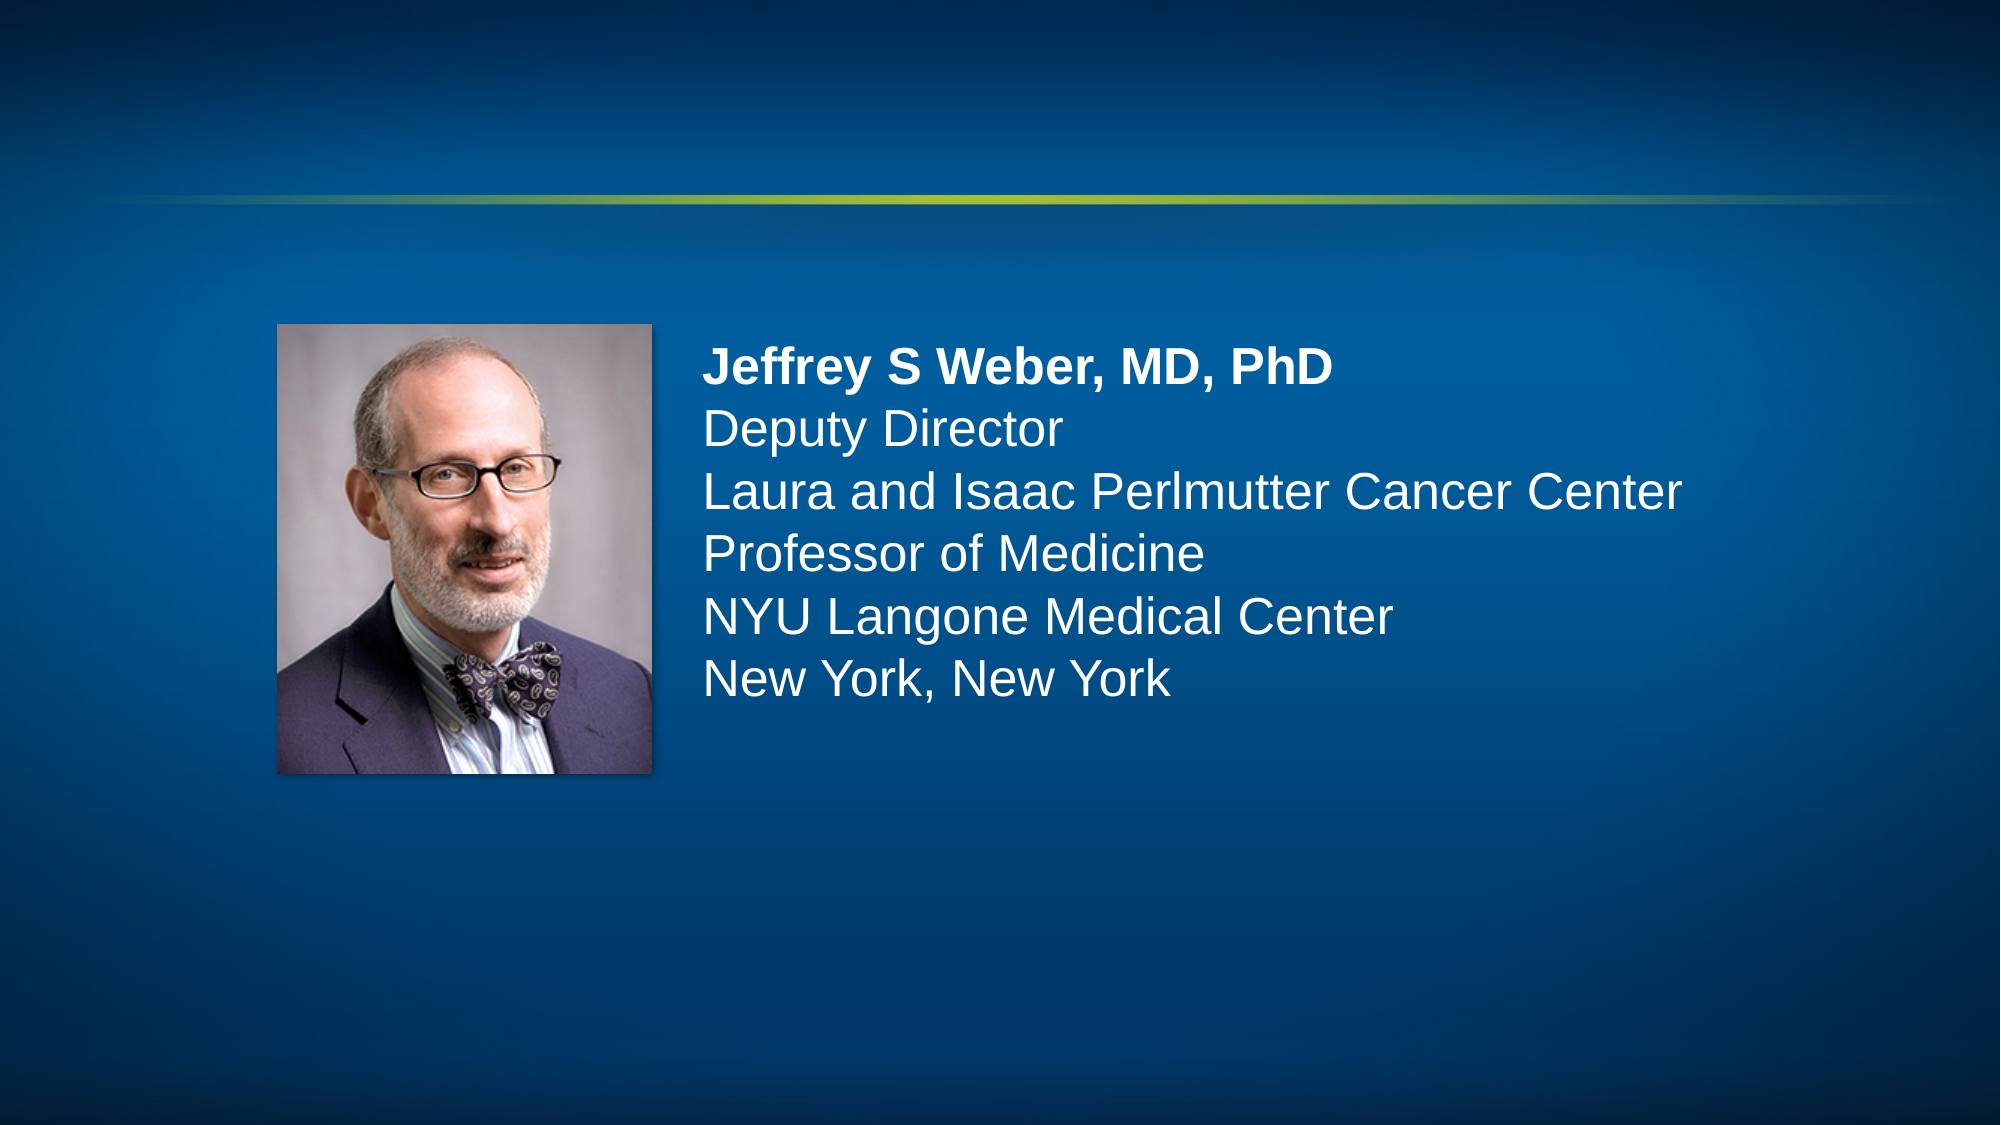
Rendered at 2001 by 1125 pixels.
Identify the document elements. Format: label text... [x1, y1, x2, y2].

picture [0, 0, 2000, 1125]
text_box Jeffrey S Weber, MD, PhD Deputy Director Laura and Isaac Perlmutter Cancer Center Professor of Medicine NYU Langone Medical Center New York, New York [687, 324, 1888, 678]
